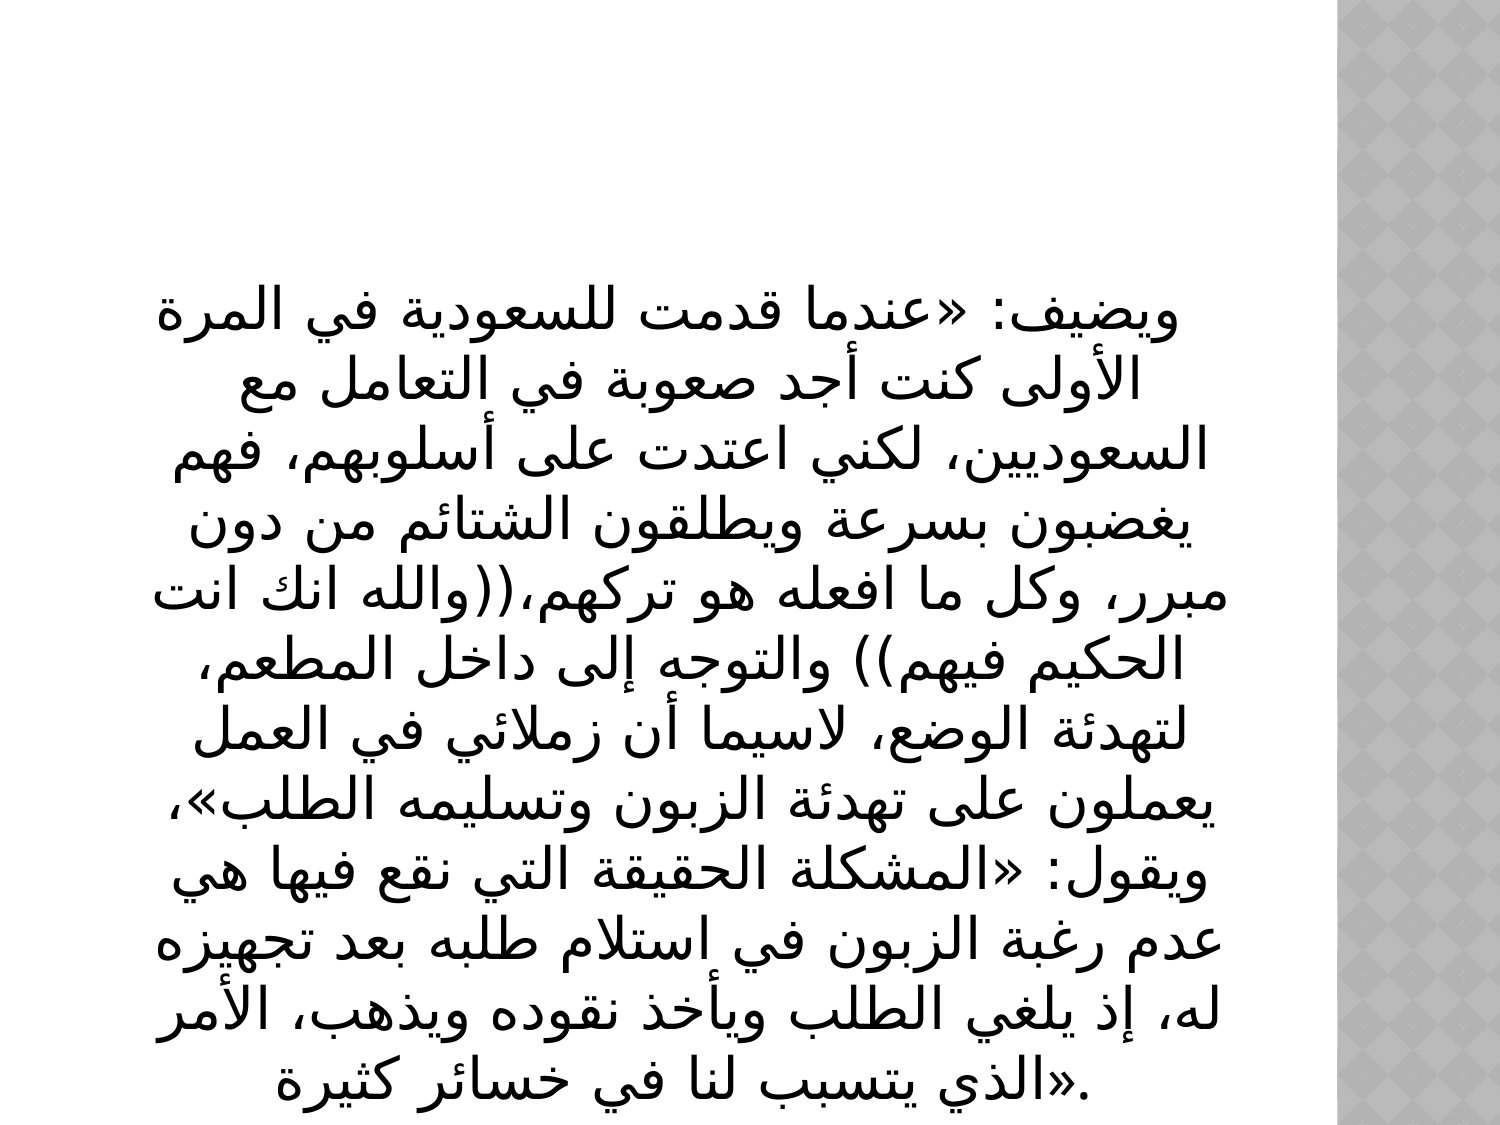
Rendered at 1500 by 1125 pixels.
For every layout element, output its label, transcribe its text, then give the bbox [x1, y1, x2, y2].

list ويضيف: «عندما قدمت للسعودية في المرة الأولى كنت أجد صعوبة في التعامل مع السعوديين، لكني اعتدت على أسلوبهم، فهم يغضبون بسرعة ويطلقون الشتائم من دون مبرر، وكل ما افعله هو تركهم،((والله انك انت الحكيم فيهم)) والتوجه إلى داخل المطعم، لتهدئة الوضع، لاسيما أن زملائي في العمل يعملون على تهدئة الزبون وتسليمه الطلب»، ويقول: «المشكلة الحقيقة التي نقع فيها هي عدم رغبة الزبون في استلام طلبه بعد تجهيزه له، إذ يلغي الطلب ويأخذ نقوده ويذهب، الأمر الذي يتسبب لنا في خسائر كثيرة». [75, 264, 1263, 1059]
